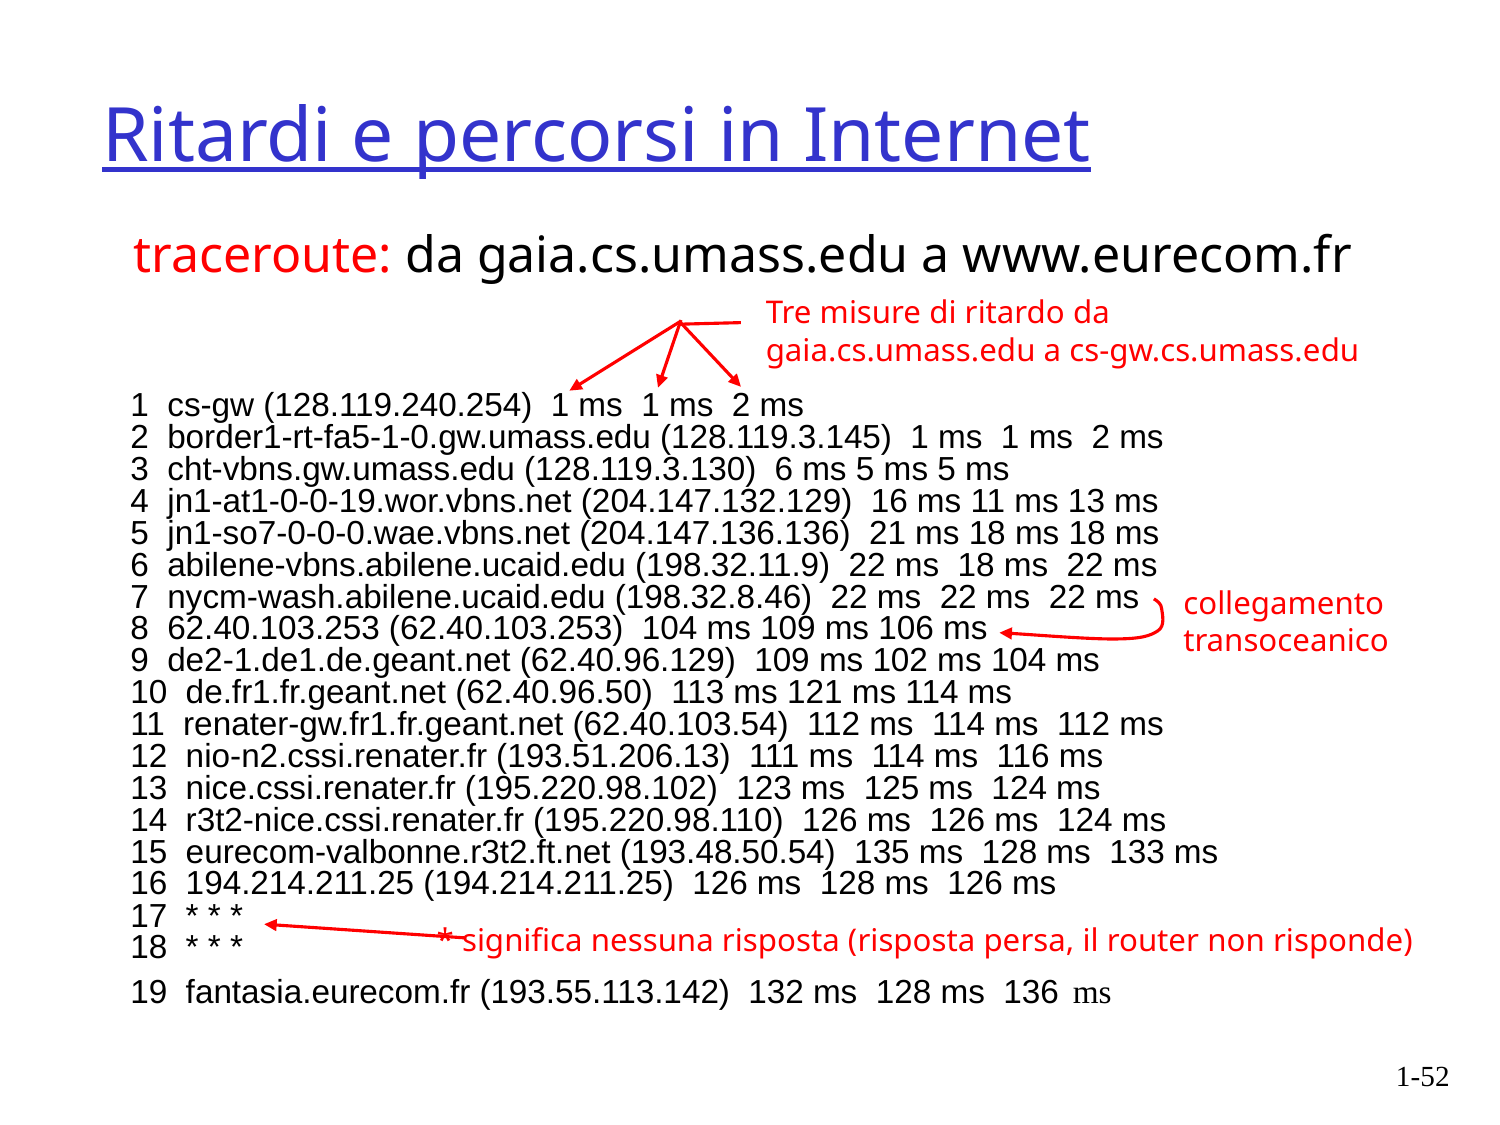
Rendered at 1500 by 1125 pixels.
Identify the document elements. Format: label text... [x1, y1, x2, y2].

text_box traceroute: da gaia.cs.umass.edu a www.eurecom.fr [118, 215, 1463, 291]
text_box 1 cs-gw (128.119.240.254) 1 ms 1 ms 2 ms 2 border1-rt-fa5-1-0.gw.umass.edu (128.119.3.145) 1 ms 1 ms 2 ms 3 cht-vbns.gw.umass.edu (128.119.3.130) 6 ms 5 ms 5 ms 4 jn1-at1-0-0-19.wor.vbns.net (204.147.132.129) 16 ms 11 ms 13 ms 5 jn1-so7-0-0-0.wae.vbns.net (204.147.136.136) 21 ms 18 ms 18 ms 6 abilene-vbns.abilene.ucaid.edu (198.32.11.9) 22 ms 18 ms 22 ms 7 nycm-wash.abilene.ucaid.edu (198.32.8.46) 22 ms 22 ms 22 ms 8 62.40.103.253 (62.40.103.253) 104 ms 109 ms 106 ms 9 de2-1.de1.de.geant.net (62.40.96.129) 109 ms 102 ms 104 ms 10 de.fr1.fr.geant.net (62.40.96.50) 113 ms 121 ms 114 ms 11 renater-gw.fr1.fr.geant.net (62.40.103.54) 112 ms 114 ms 112 ms 12 nio-n2.cssi.renater.fr (193.51.206.13) 111 ms 114 ms 116 ms 13 nice.cssi.renater.fr (195.220.98.102) 123 ms 125 ms 124 ms 14 r3t2-nice.cssi.renater.fr (195.220.98.110) 126 ms 126 ms 124 ms 15 eurecom-valbonne.r3t2.ft.net (193.48.50.54) 135 ms 128 ms 133 ms 16 194.214.211.25 (194.214.211.25) 126 ms 128 ms 126 ms 17 * * * 18 * * * 19 fantasia.eurecom.fr (193.55.113.142) 132 ms 128 ms 136 ms [115, 383, 1466, 1021]
text_box [264, 918, 421, 935]
text_box [682, 325, 741, 387]
title Ritardi e percorsi in Internet [87, 37, 1363, 226]
text_box [999, 598, 1163, 640]
text_box * significa nessuna risposta (risposta persa, il router non risponde)‏ [421, 912, 1454, 966]
text_box Tre misure di ritardo da gaia.cs.umass.edu a cs-gw.cs.umass.edu [751, 285, 1500, 376]
slide_number 1-52 [1362, 1049, 1465, 1125]
text_box [569, 322, 679, 391]
text_box [656, 325, 680, 388]
text_box collegamento transoceanico [1168, 575, 1404, 666]
